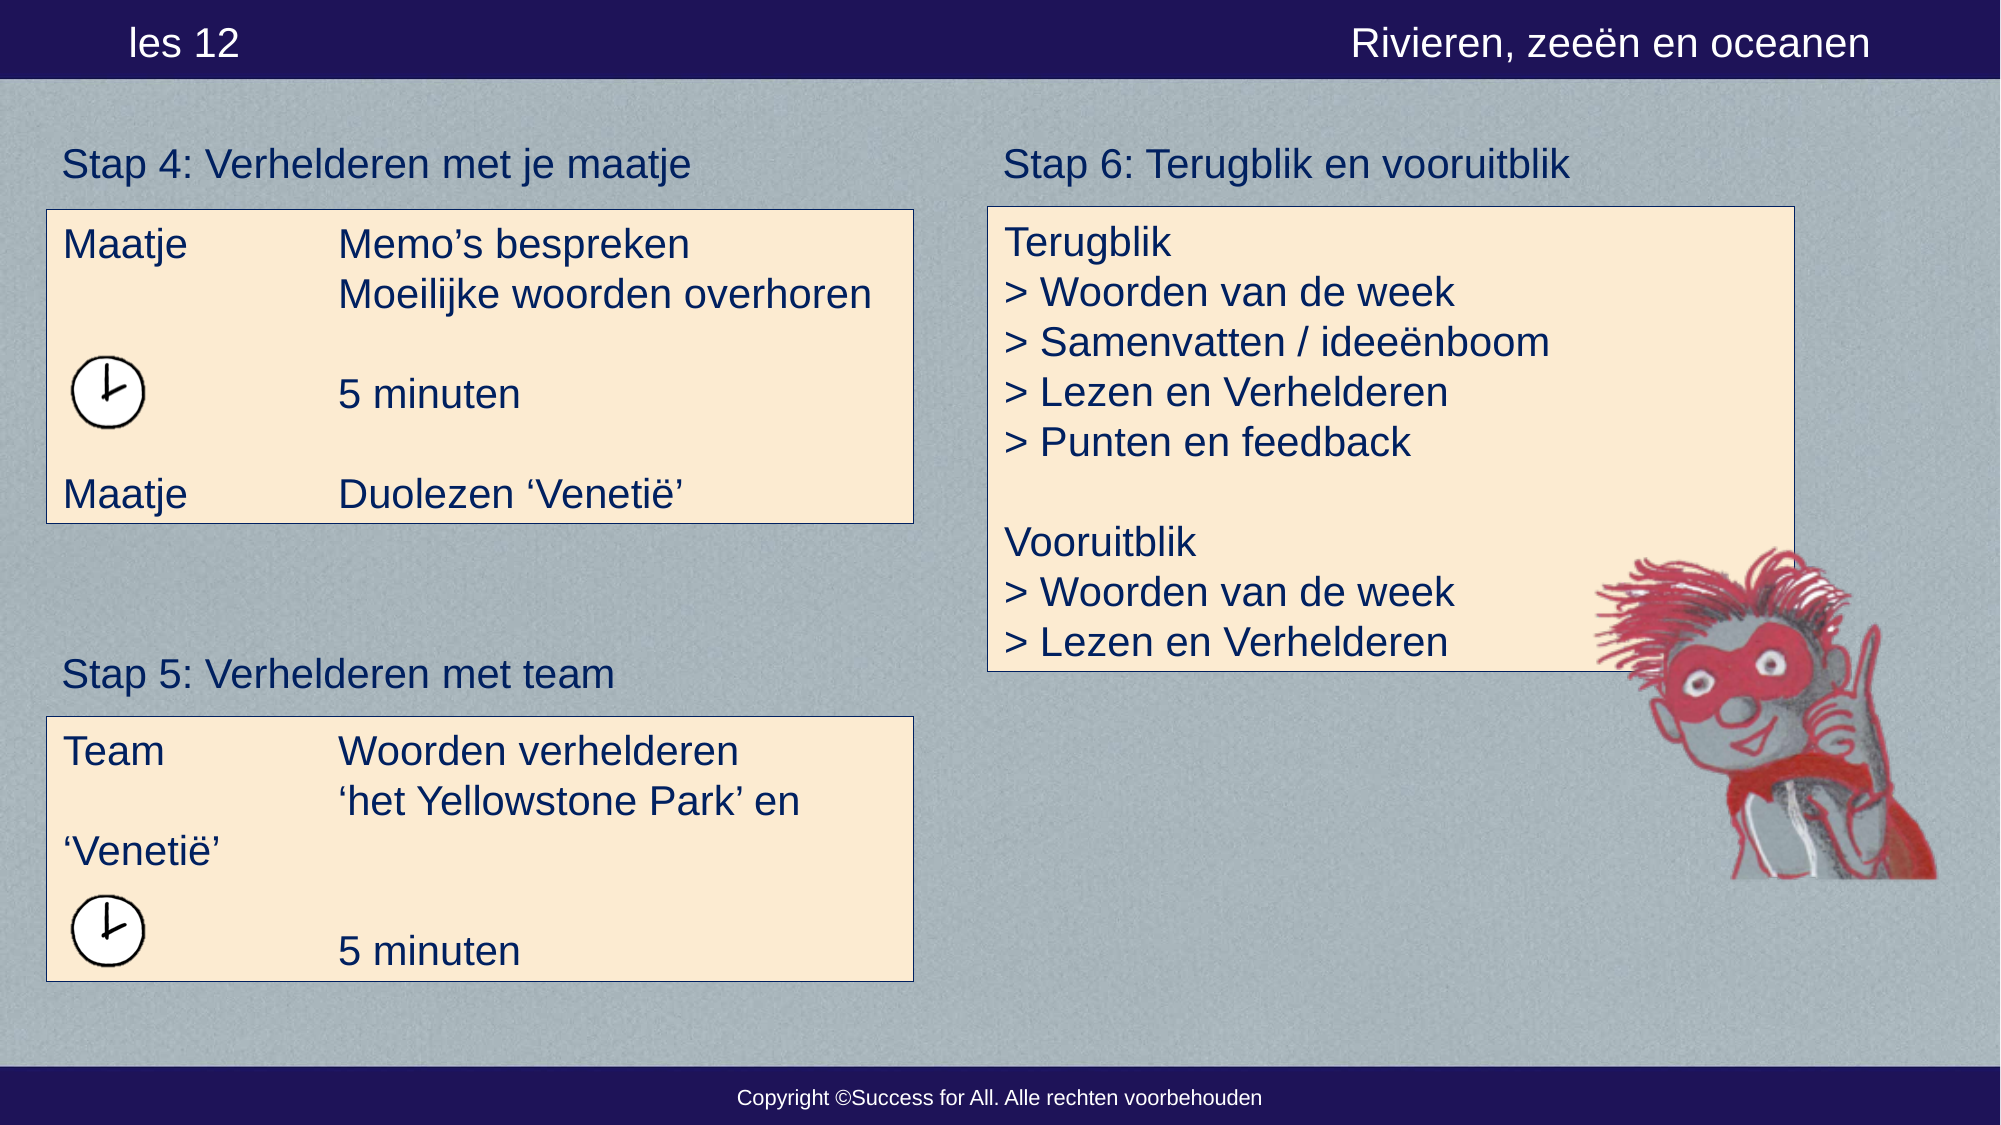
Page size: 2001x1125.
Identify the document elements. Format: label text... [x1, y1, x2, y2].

picture [0, 0, 2001, 1125]
text_box Stap 5: Verhelderen met team [46, 639, 890, 705]
text_box Rivieren, zeeën en oceanen [999, 8, 1886, 73]
text_box Stap 6: Terugblik en vooruitblik [987, 129, 1781, 195]
text_box les 12 [114, 8, 354, 73]
text_box Maatje Memo’s bespreken Moeilijke woorden overhoren 5 minuten Maatje Duolezen ‘Venetië’ [46, 209, 914, 524]
text_box Team Woorden verhelderen ‘het Yellowstone Park’ en ‘Venetië’ 5 minuten [46, 716, 914, 982]
text_box Stap 4: Verhelderen met je maatje [46, 129, 839, 195]
text_box Terugblik > Woorden van de week > Samenvatten / ideeënboom > Lezen en Verhelderen > Punten en feedback Vooruitblik > Woorden van de week > Lezen en Verhelderen [987, 206, 1795, 672]
text_box Copyright ©Success for All. Alle rechten voorbehouden [0, 1076, 2000, 1125]
